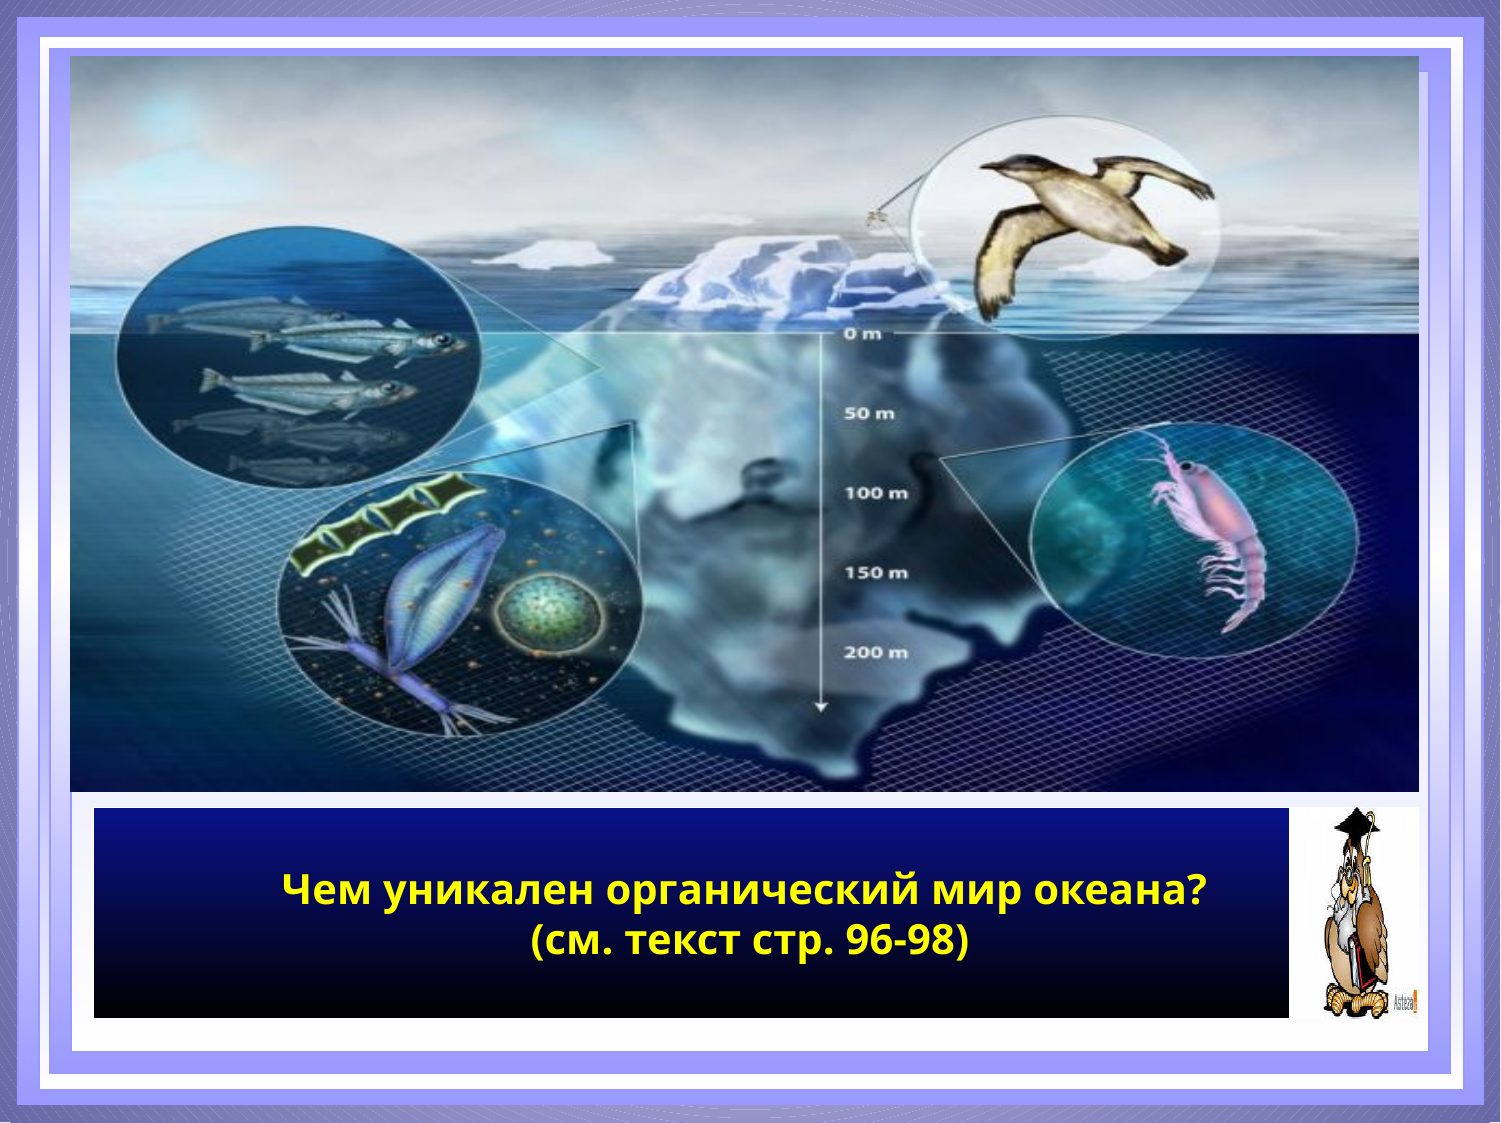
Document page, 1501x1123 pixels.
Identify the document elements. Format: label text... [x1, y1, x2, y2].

text_box Чем уникален органический мир океана? (см. текст стр. 96-98) [93, 807, 1287, 1019]
picture [1289, 807, 1419, 1019]
picture [70, 56, 1419, 792]
